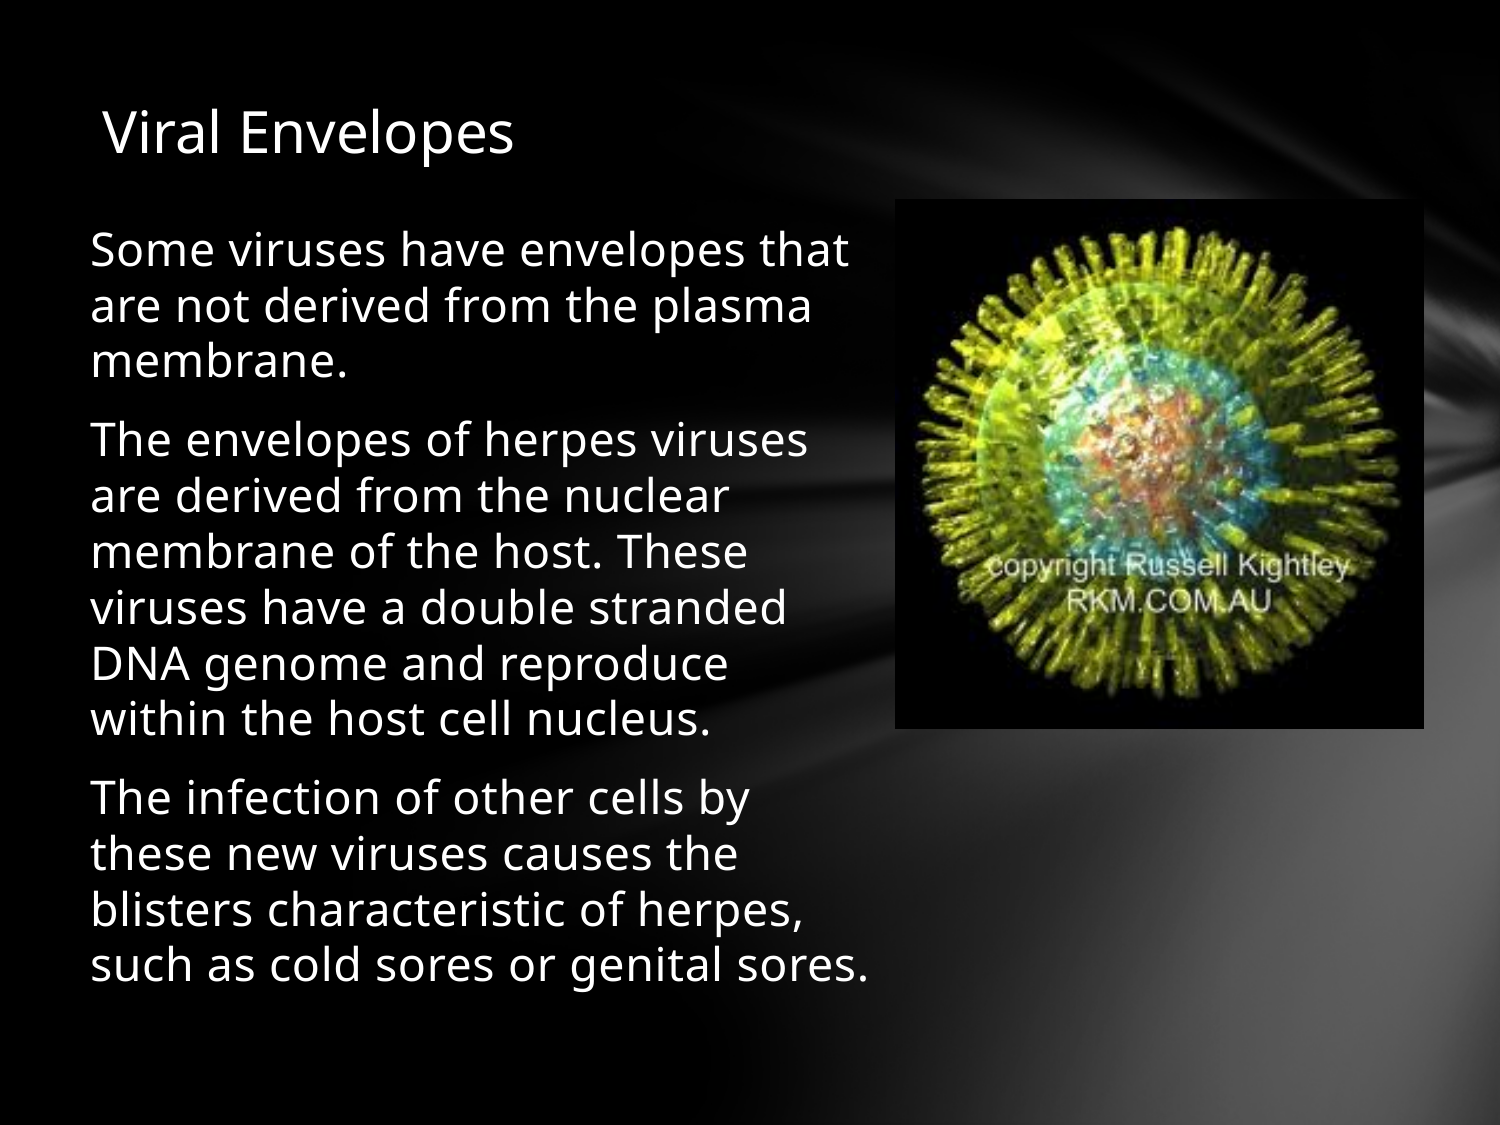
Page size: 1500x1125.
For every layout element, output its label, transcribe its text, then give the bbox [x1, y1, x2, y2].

list Some viruses have envelopes that are not derived from the plasma membrane. The envelopes of herpes viruses are derived from the nuclear membrane of the host. These viruses have a double stranded DNA genome and reproduce within the host cell nucleus. The infection of other cells by these new viruses causes the blisters characteristic of herpes, such as cold sores or genital sores. [75, 212, 888, 1013]
text_box Viral Envelopes [87, 87, 663, 173]
picture [895, 199, 1425, 729]
